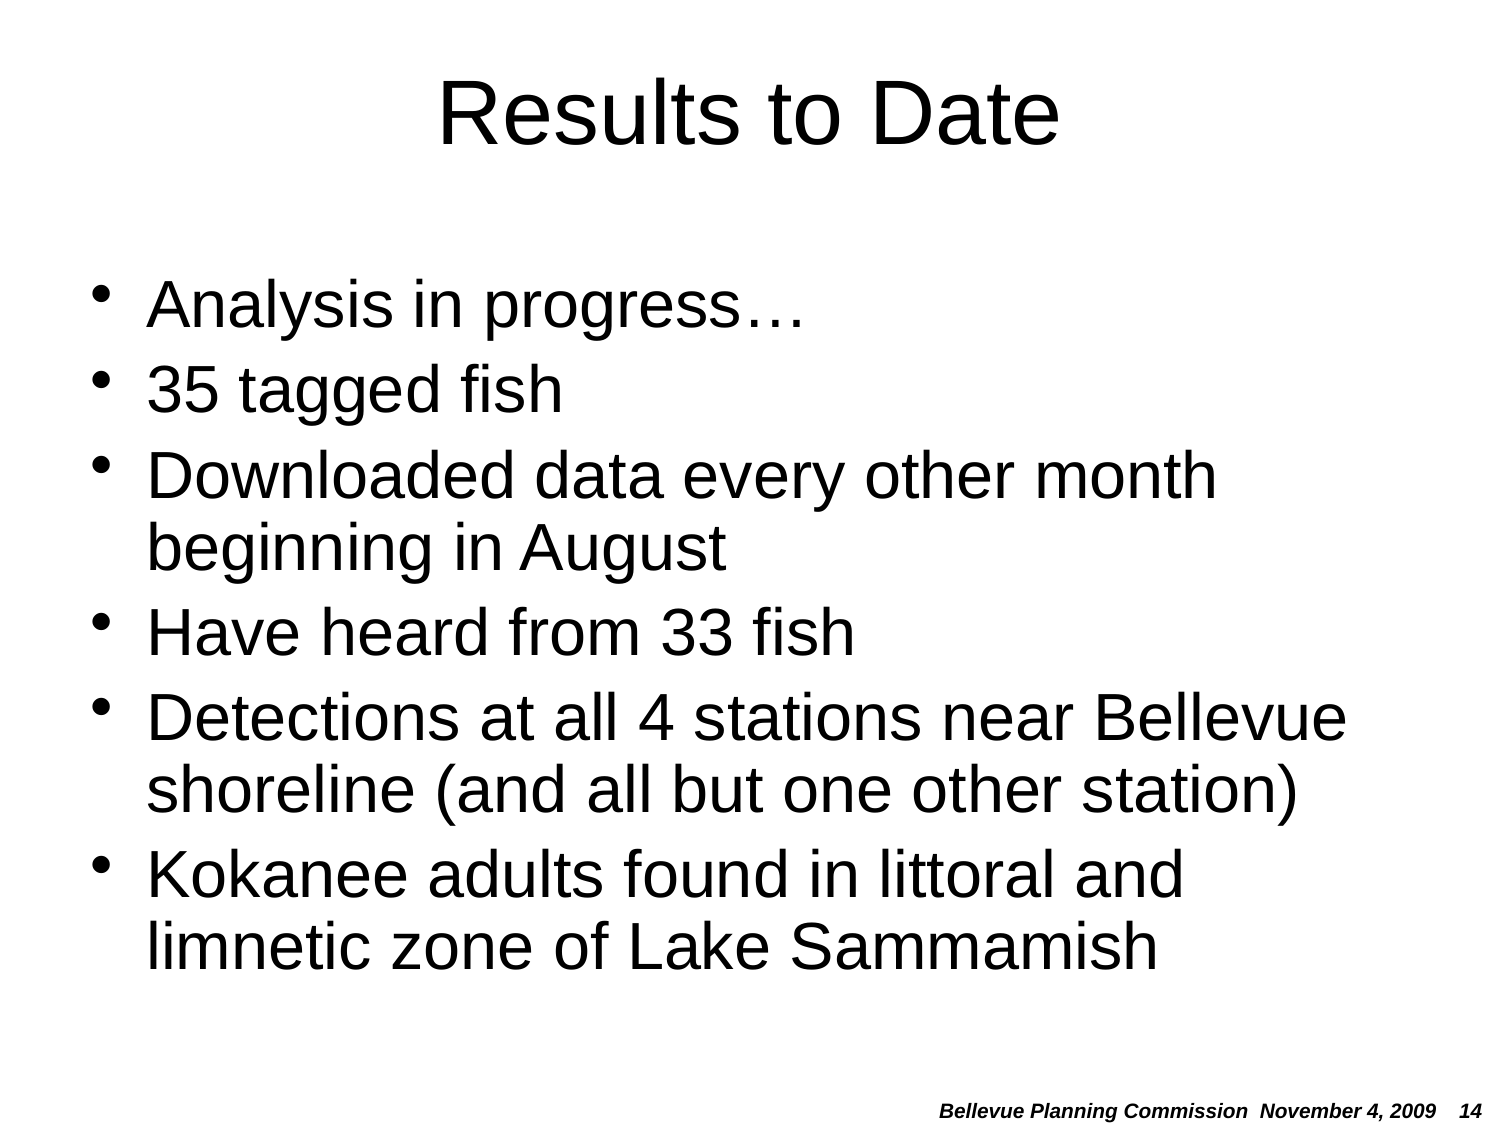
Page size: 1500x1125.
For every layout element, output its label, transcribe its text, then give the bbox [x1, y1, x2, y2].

title Results to Date [75, 45, 1425, 233]
list Analysis in progress… 35 tagged fish Downloaded data every other month beginning in August Have heard from 33 fish Detections at all 4 stations near Bellevue shoreline (and all but one other station) Kokanee adults found in littoral and limnetic zone of Lake Sammamish [75, 262, 1425, 1005]
